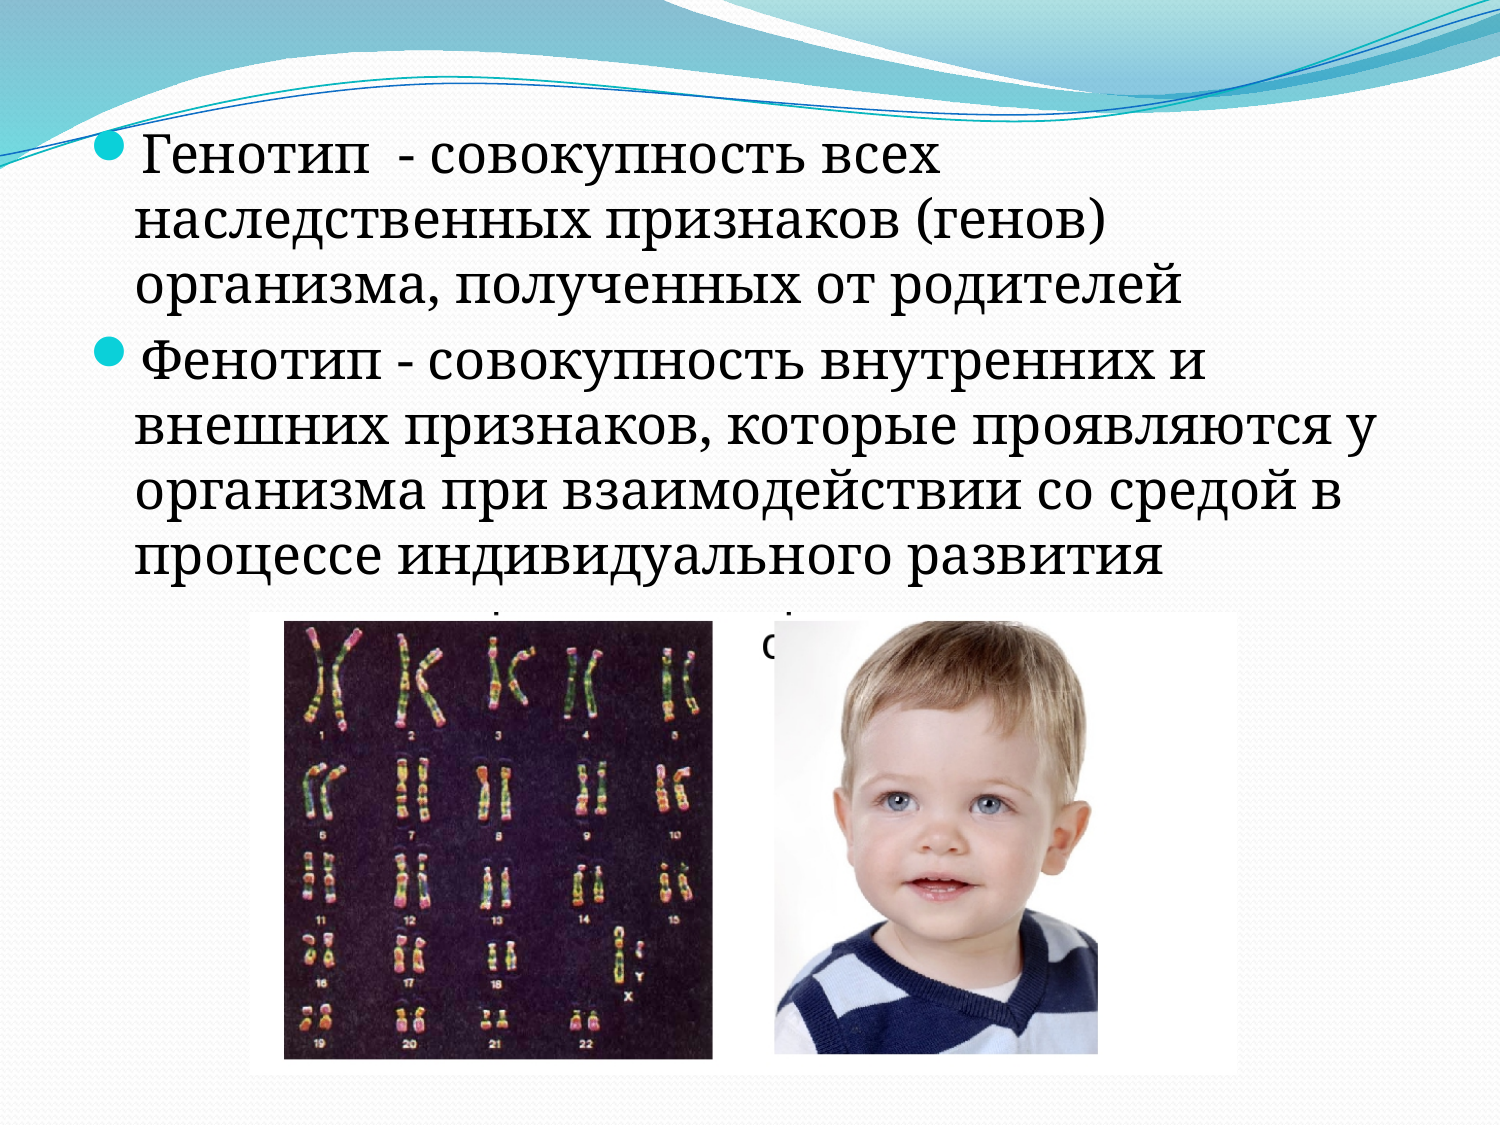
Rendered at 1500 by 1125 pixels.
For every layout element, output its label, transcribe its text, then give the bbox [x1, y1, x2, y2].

picture [249, 612, 1238, 1076]
list Генотип - совокупность всех наследственных признаков (генов) организма, полученных от родителей Фенотип - совокупность внутренних и внешних признаков, которые проявляются у организма при взаимодействии со средой в процессе индивидуального развития [75, 112, 1425, 833]
